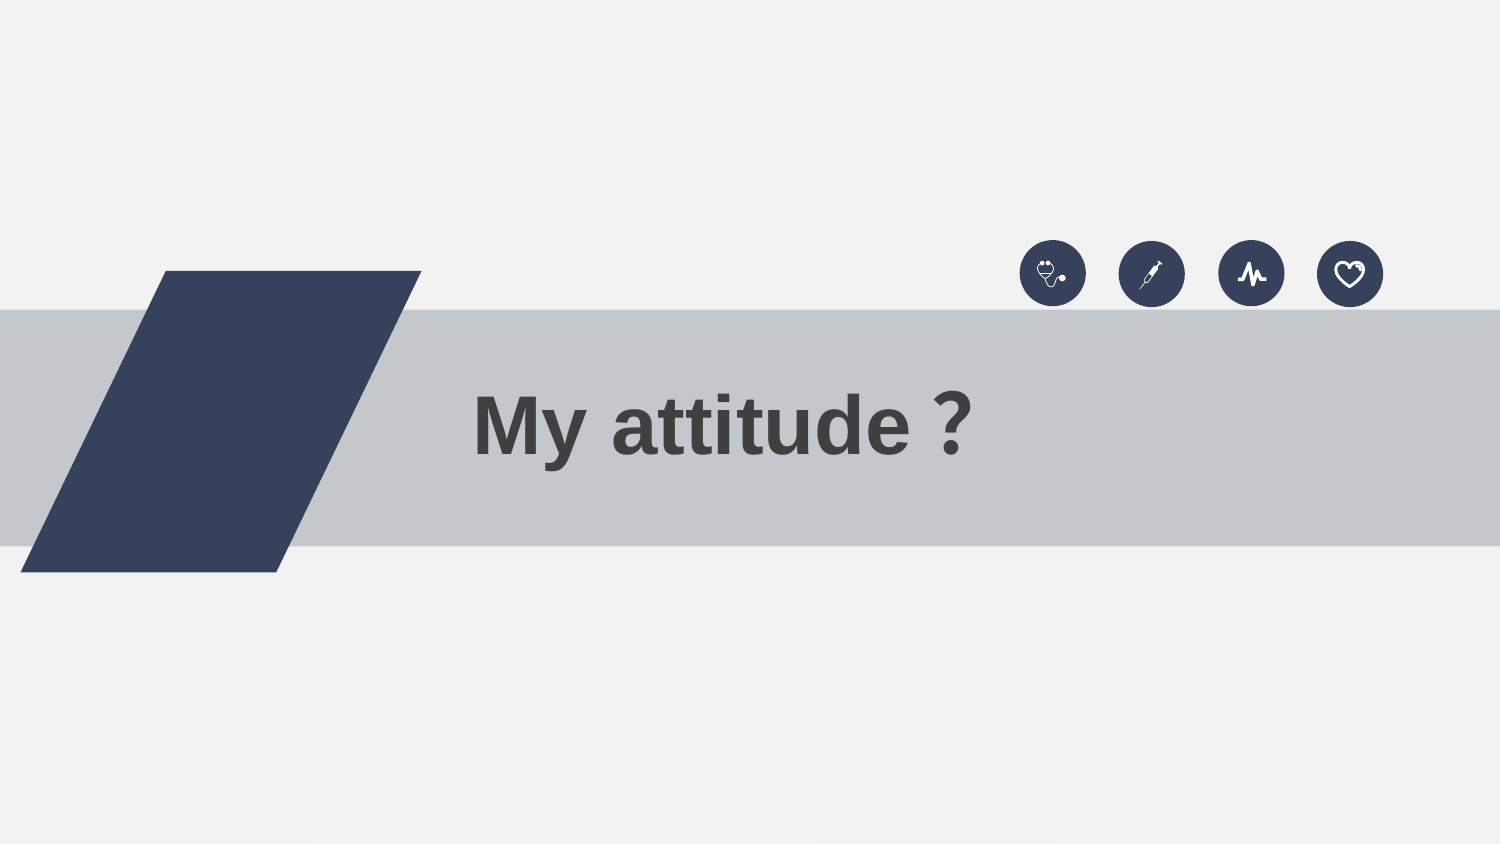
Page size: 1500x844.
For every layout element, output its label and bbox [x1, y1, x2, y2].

text_box [1218, 239, 1285, 307]
text_box [0, 270, 1500, 573]
text_box [1316, 240, 1384, 308]
text_box [1118, 240, 1186, 308]
text_box [1019, 239, 1087, 307]
